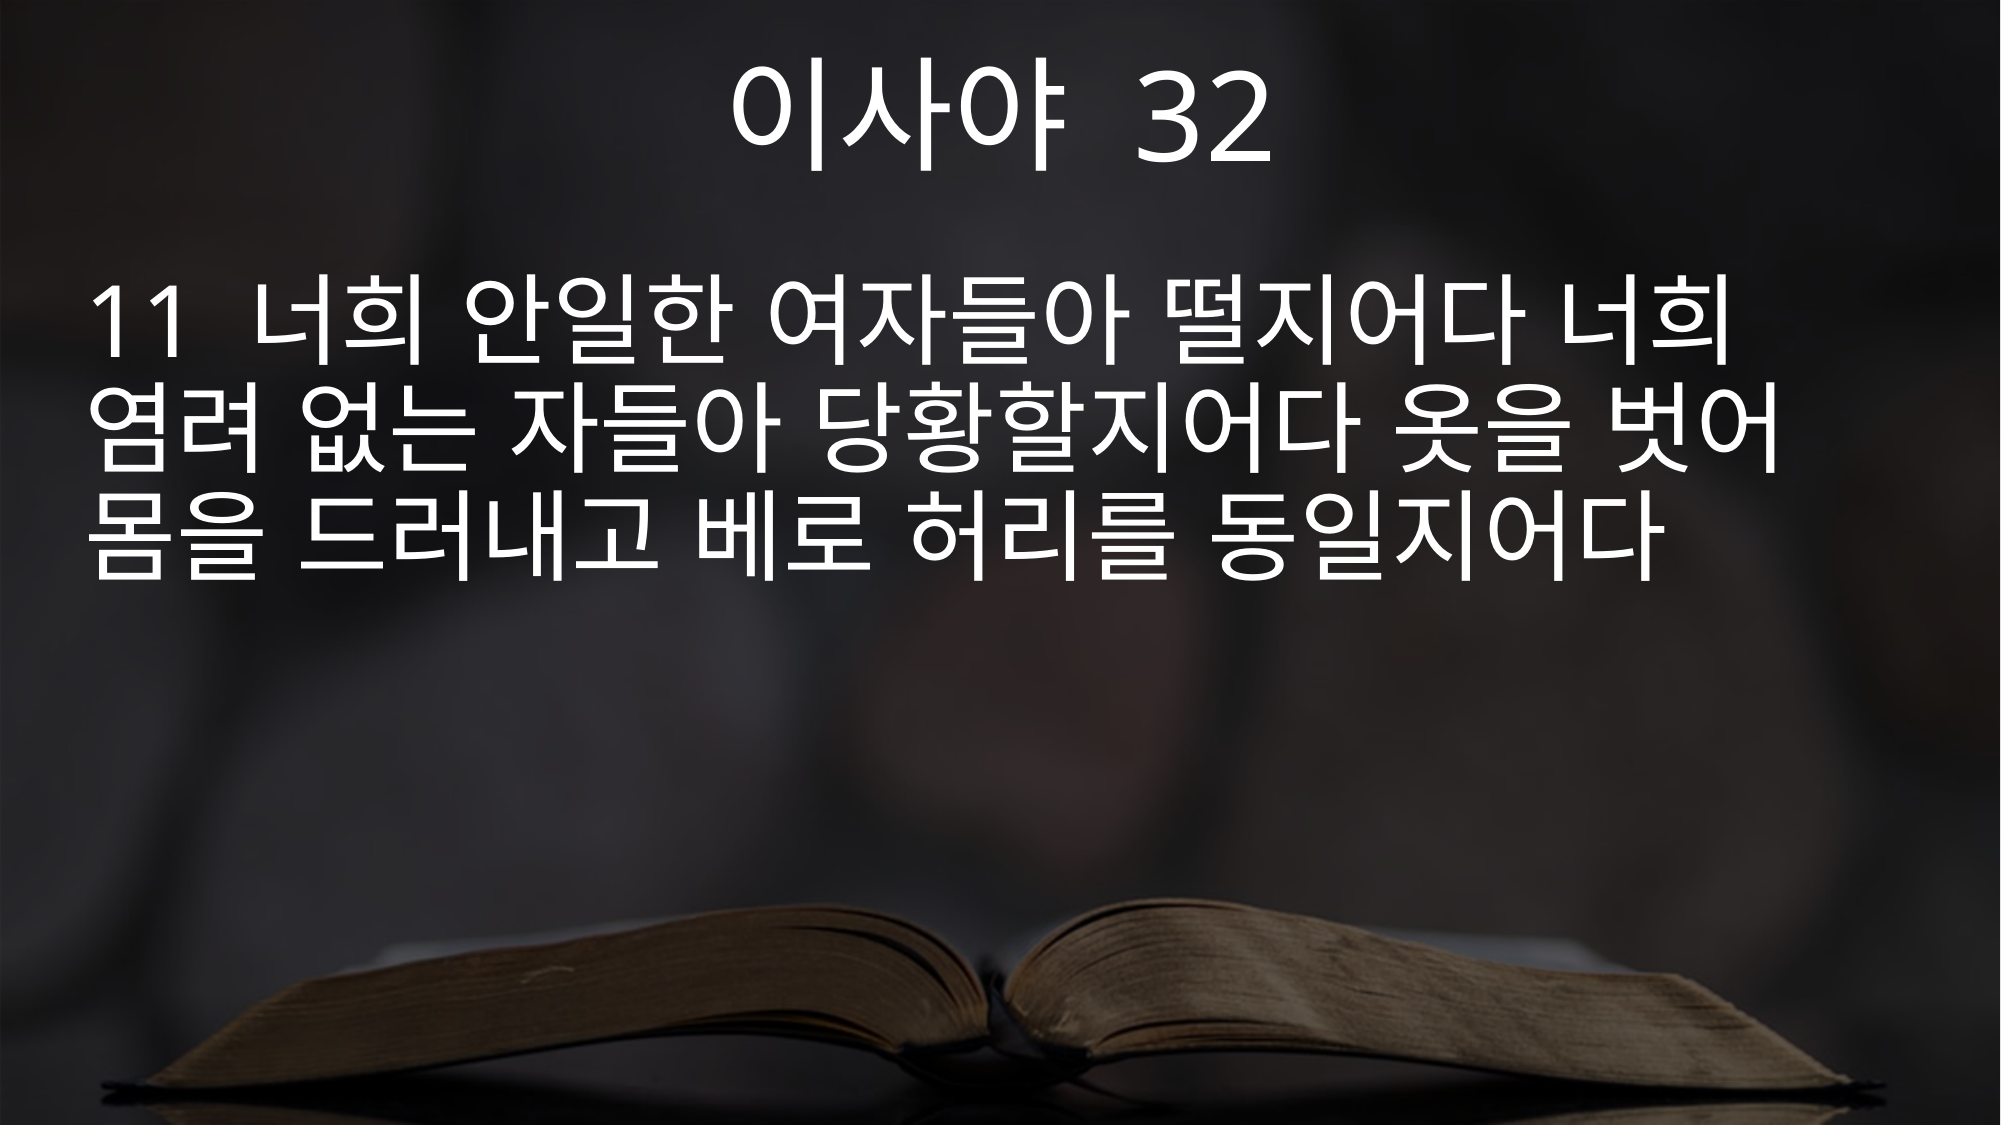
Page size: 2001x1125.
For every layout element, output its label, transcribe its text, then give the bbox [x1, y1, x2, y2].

footer 이사야 32 [0, 32, 2000, 192]
picture [0, 0, 2001, 1125]
list 11 너희 안일한 여자들아 떨지어다 너희 염려 없는 자들아 당황할지어다 옷을 벗어 몸을 드러내고 베로 허리를 동일지어다 [69, 263, 1953, 423]
